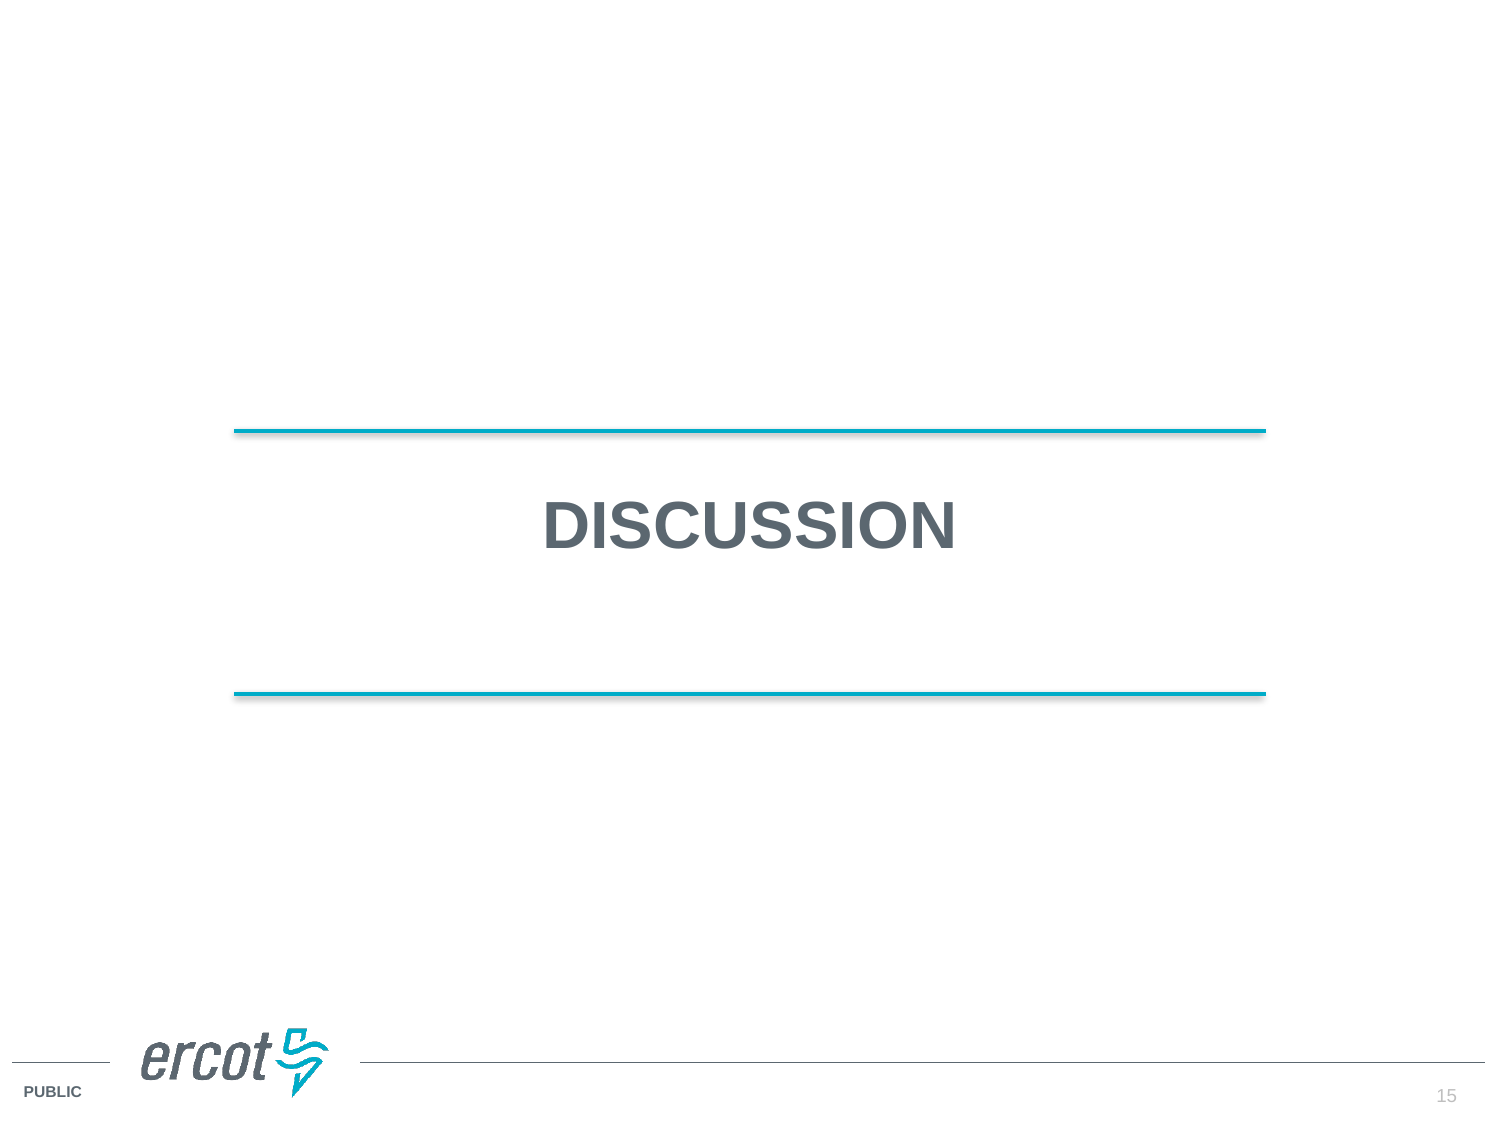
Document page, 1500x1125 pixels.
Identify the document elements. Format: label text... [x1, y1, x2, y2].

picture [137, 1024, 332, 1100]
list Discussion [234, 474, 1266, 638]
